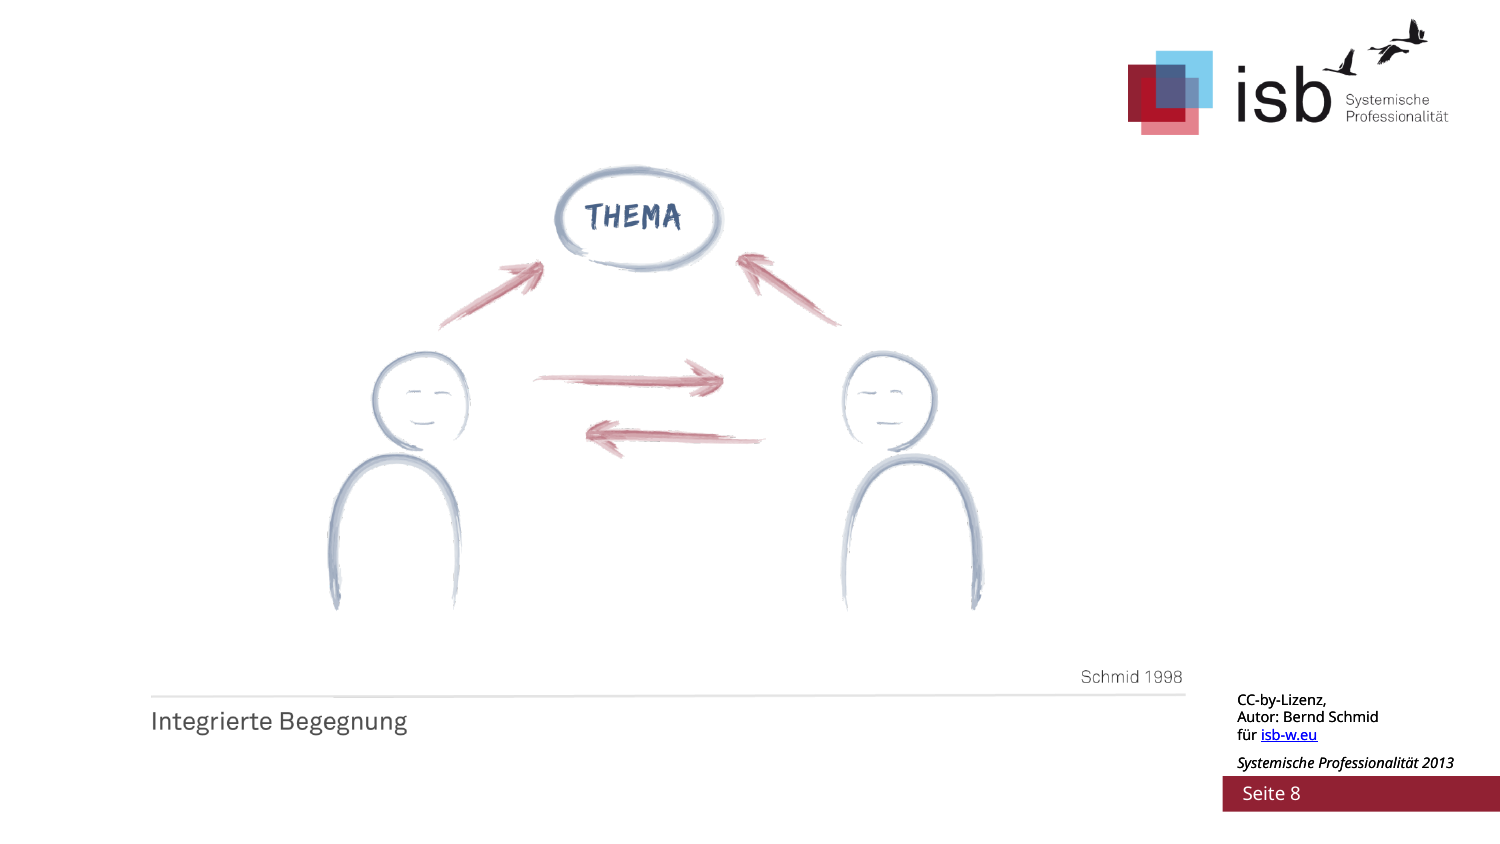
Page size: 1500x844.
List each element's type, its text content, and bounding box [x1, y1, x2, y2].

picture [1128, 14, 1461, 139]
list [113, 126, 1210, 753]
text_box CC-by-Lizenz, Autor: Bernd Schmid für isb-w.eu Systemische Professionalität 2013 [1222, 543, 1500, 844]
